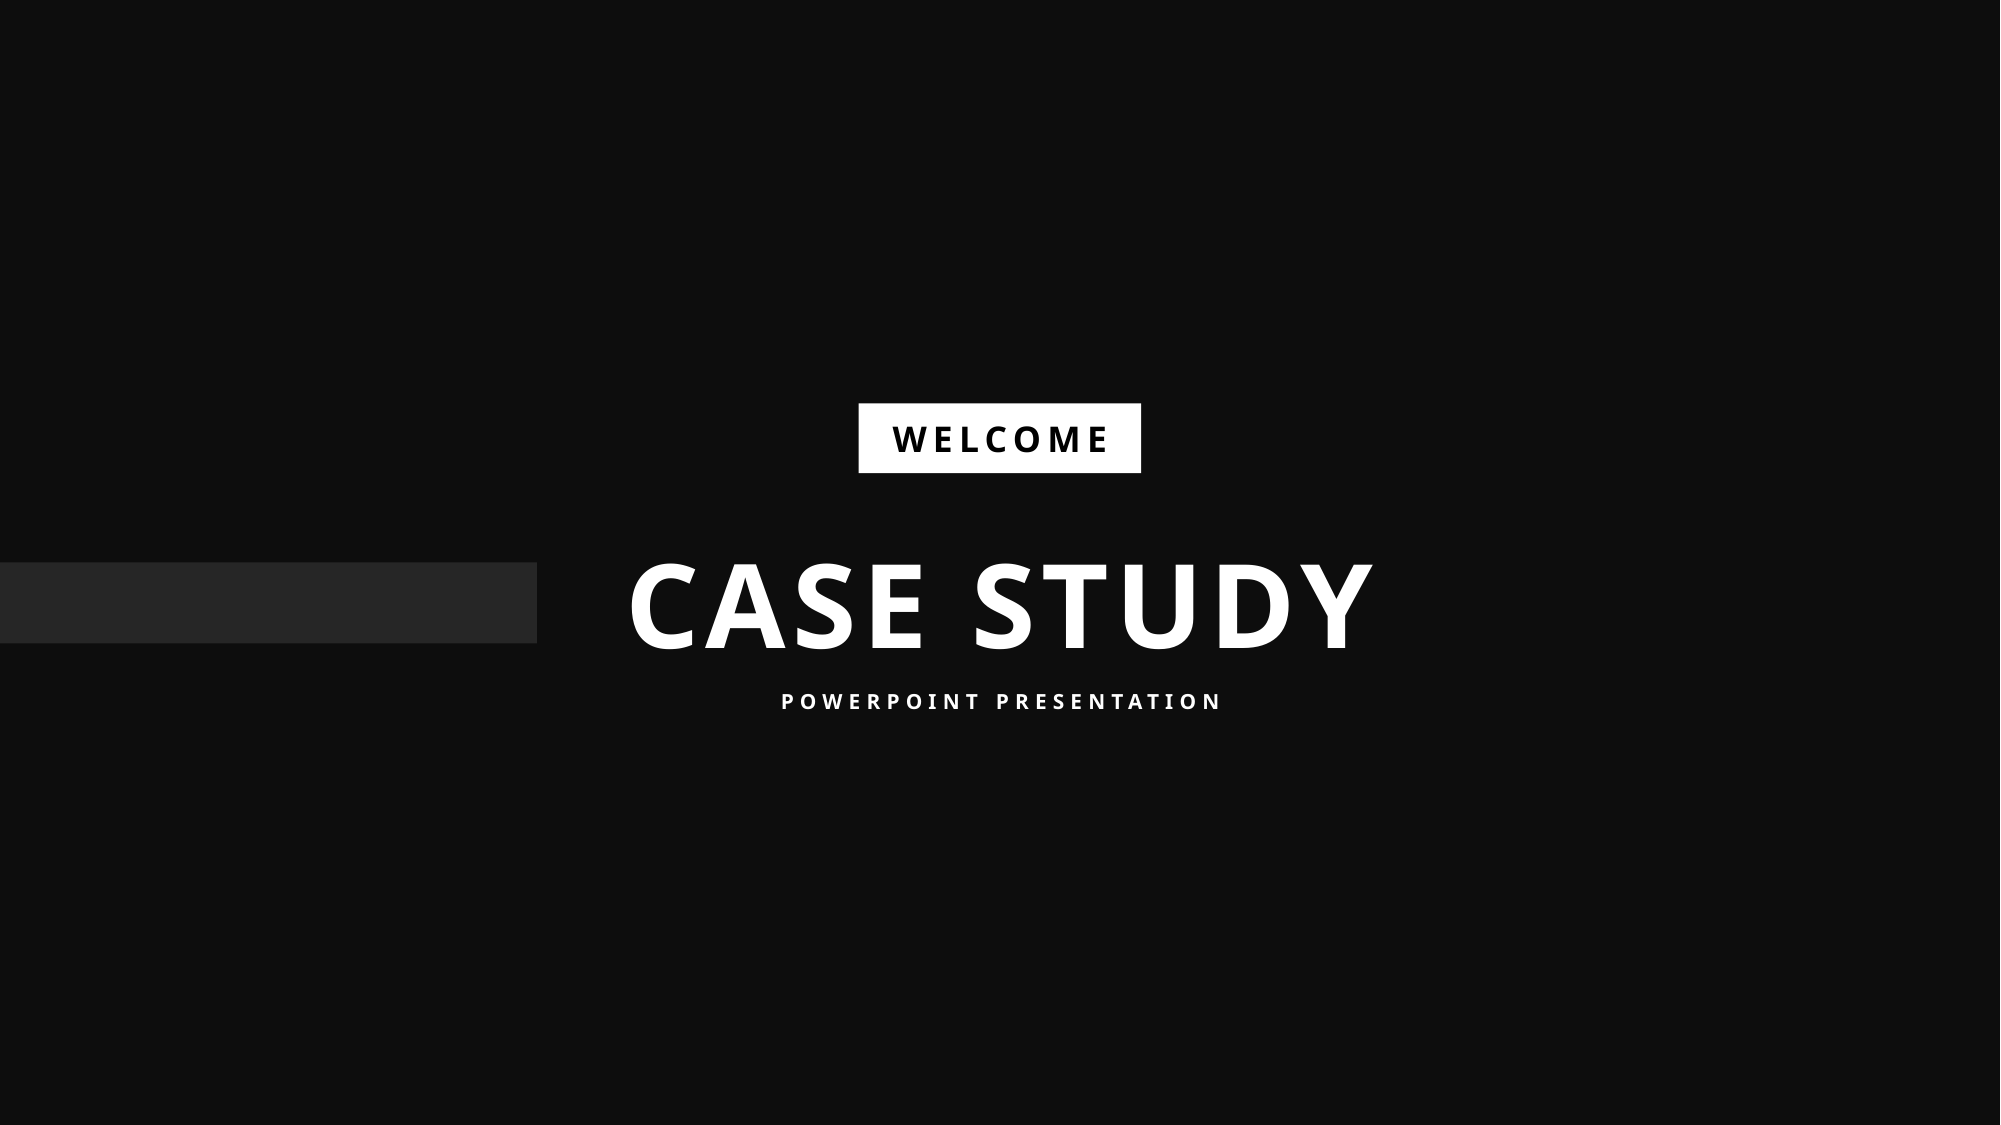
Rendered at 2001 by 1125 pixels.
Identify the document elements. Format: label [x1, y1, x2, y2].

text_box [0, 561, 485, 644]
text_box [0, 0, 2000, 1125]
text_box [485, 403, 1515, 722]
